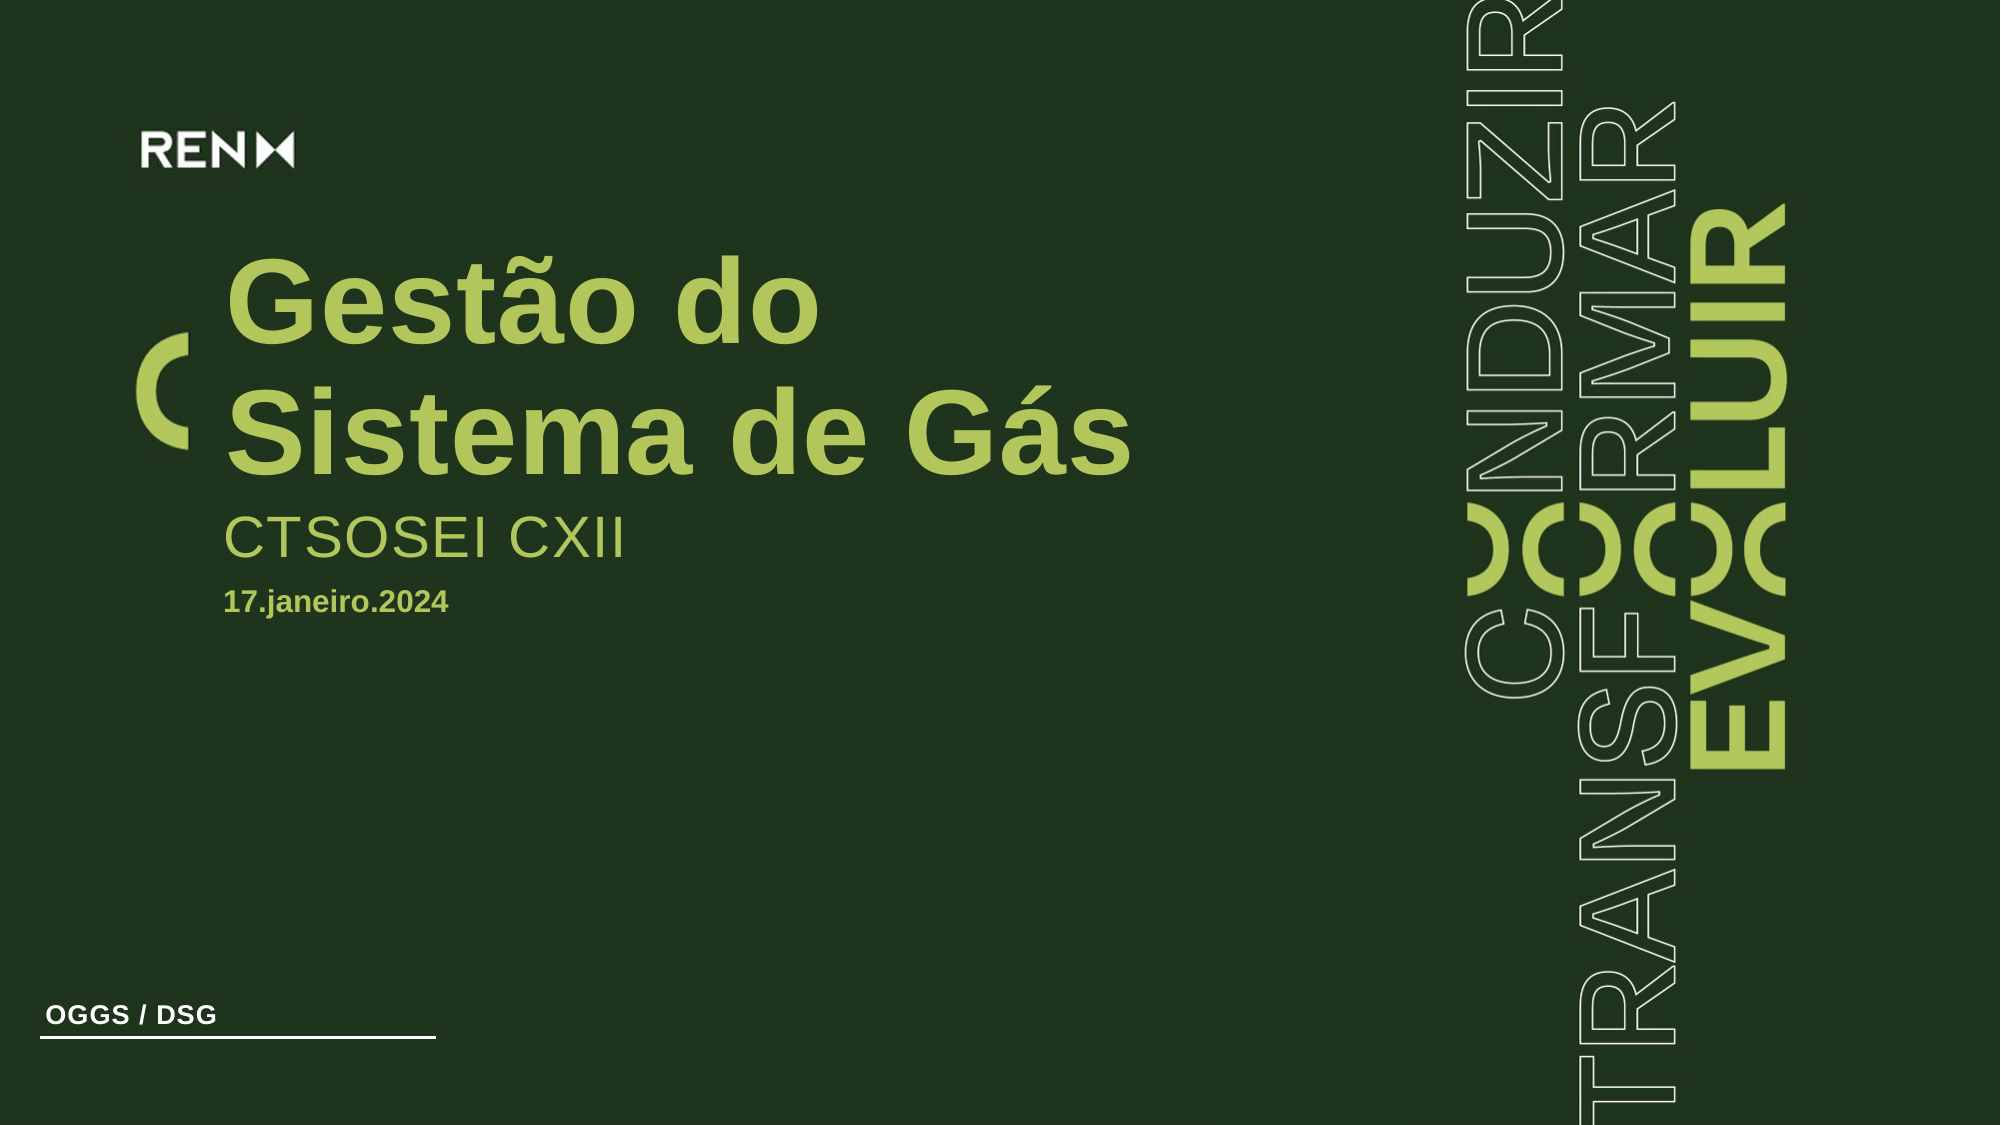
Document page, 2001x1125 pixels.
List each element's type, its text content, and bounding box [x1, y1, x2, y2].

text_box Gestão do Sistema de Gás CTSOSEI CXII [221, 227, 1327, 571]
text_box OGGS / DSG [43, 994, 401, 1030]
text_box 17.janeiro.2024 [221, 580, 506, 620]
picture [0, 0, 2000, 1125]
